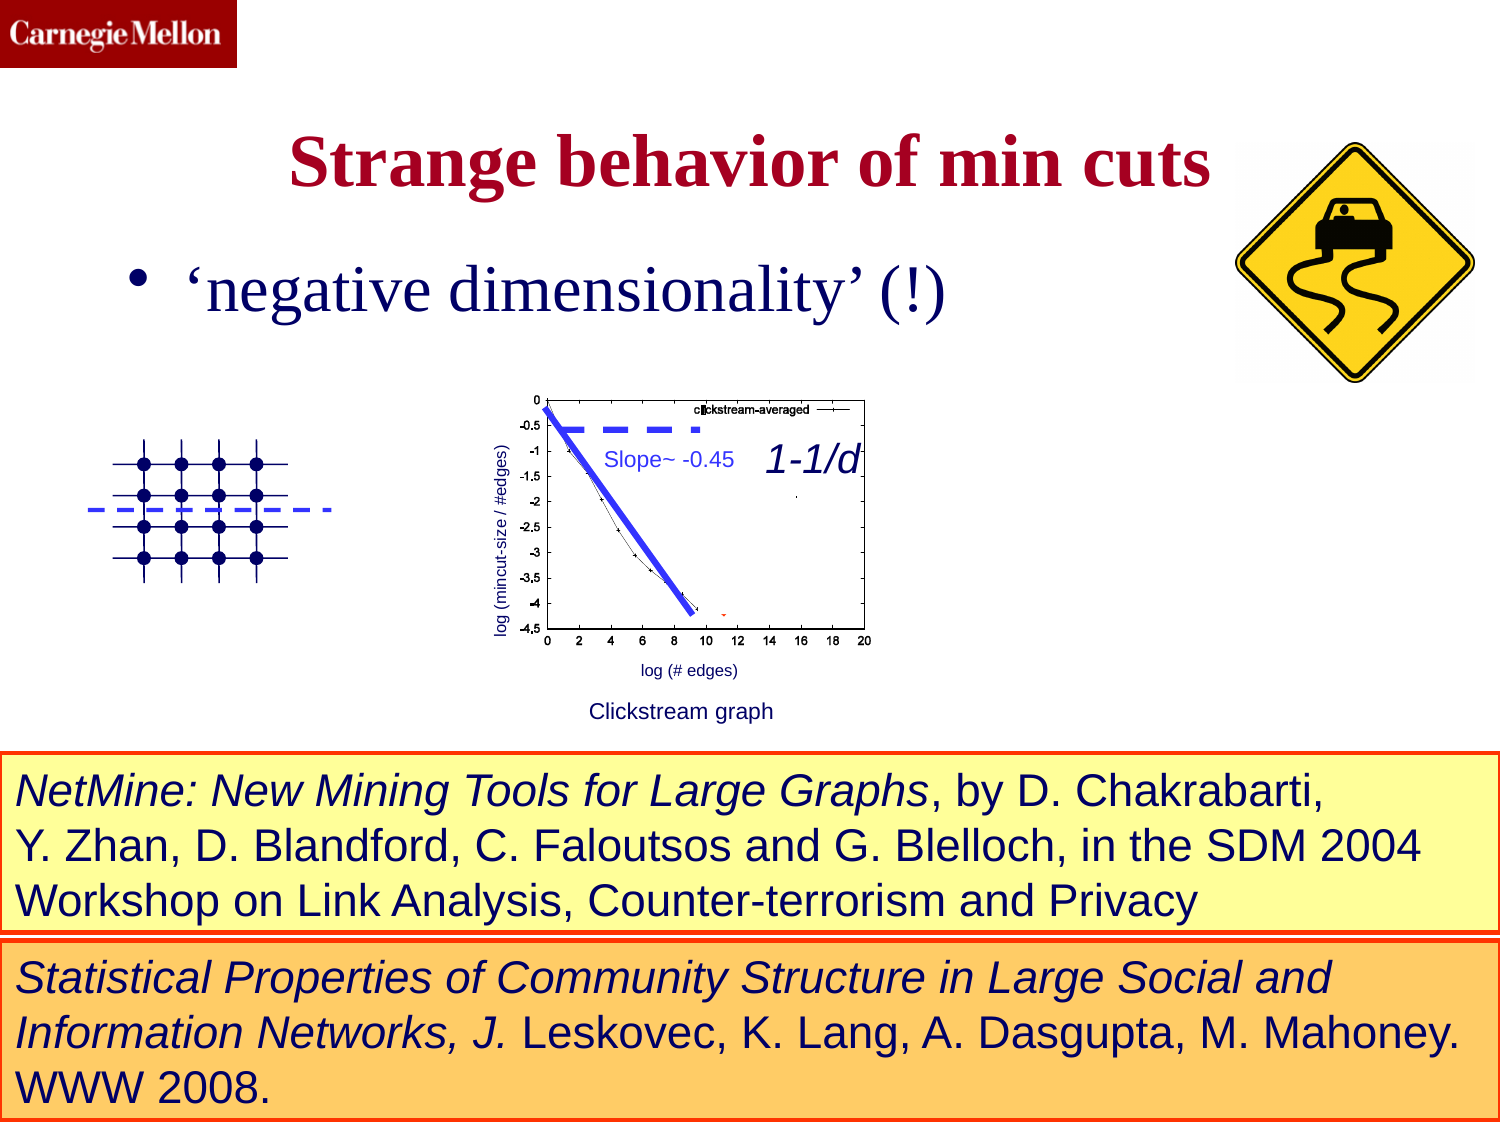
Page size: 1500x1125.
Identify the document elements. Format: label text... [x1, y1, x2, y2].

text_box NetMine: New Mining Tools for Large Graphs, by D. Chakrabarti, Y. Zhan, D. Blandford, C. Faloutsos and G. Blelloch, in the SDM 2004 Workshop on Link Analysis, Counter-terrorism and Privacy [0, 752, 1500, 933]
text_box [87, 439, 332, 584]
title Strange behavior of min cuts [112, 99, 1388, 213]
picture [0, 0, 237, 68]
text_box Statistical Properties of Community Structure in Large Social and Information Networks, J. Leskovec, K. Lang, A. Dasgupta, M. Mahoney. WWW 2008. [0, 940, 1500, 1121]
list ‘negative dimensionality’ (!) [112, 237, 1388, 752]
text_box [481, 370, 893, 741]
picture [1235, 142, 1476, 383]
list ‘negative dimensionality’ (!) [112, 933, 1388, 940]
